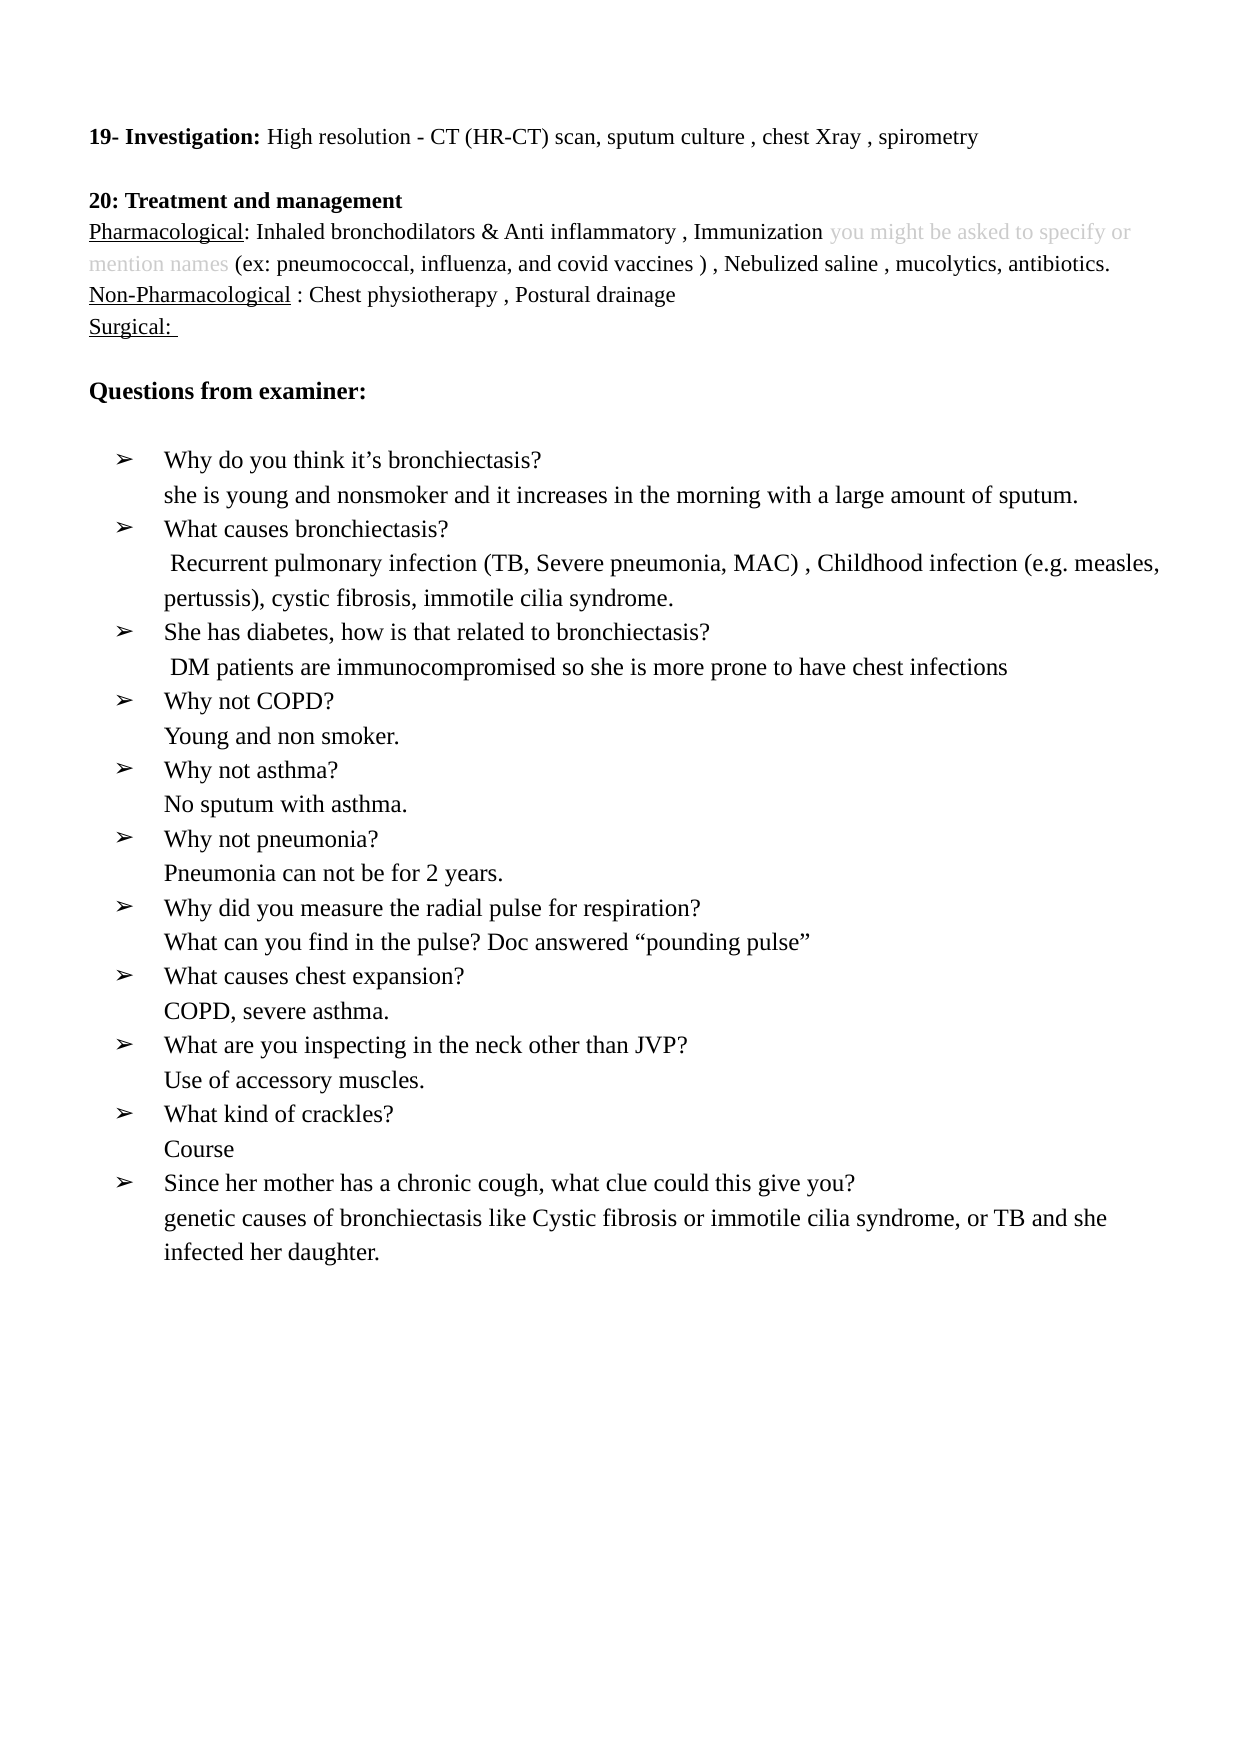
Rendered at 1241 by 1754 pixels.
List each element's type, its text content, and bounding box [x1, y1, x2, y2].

text_box 19- Investigation: High resolution - CT (HR-CT) scan, sputum culture , chest Xray , spirometry 20: Treatment and management Pharmacological: Inhaled bronchodilators & Anti inflammatory , Immunization you might be asked to specify or mention names (ex: pneumococcal, influenza, and covid vaccines ) , Nebulized saline , mucolytics, antibiotics. Non-Pharmacological : Chest physiotherapy , Postural drainage Surgical: Questions from examiner: Why do you think it’s bronchiectasis? she is young and nonsmoker and it increases in the morning with a large amount of sputum. What causes bronchiectasis? Recurrent pulmonary infection (TB, Severe pneumonia, MAC) , Childhood infection (e.g. measles, pertussis), cystic fibrosis, immotile cilia syndrome. She has diabetes, how is that related to bronchiectasis? DM patients are immunocompromised so she is more prone to have chest infections Why not COPD? Young and non smoker. Why not asthma? No sputum with asthma. Why not pneumonia? Pneumonia can not be for 2 years. Why did you measure the radial pulse for respiration? What can you find in the pulse? Doc answered “pounding pulse” What causes chest expansion? COPD, severe asthma. What are you inspecting in the neck other than JVP? Use of accessory muscles. What kind of crackles? Course Since her mother has a chronic cough, what clue could this give you? genetic causes of bronchiectasis like Cystic fibrosis or immotile cilia syndrome, or TB and she infected her daughter. [73, 103, 1203, 1345]
